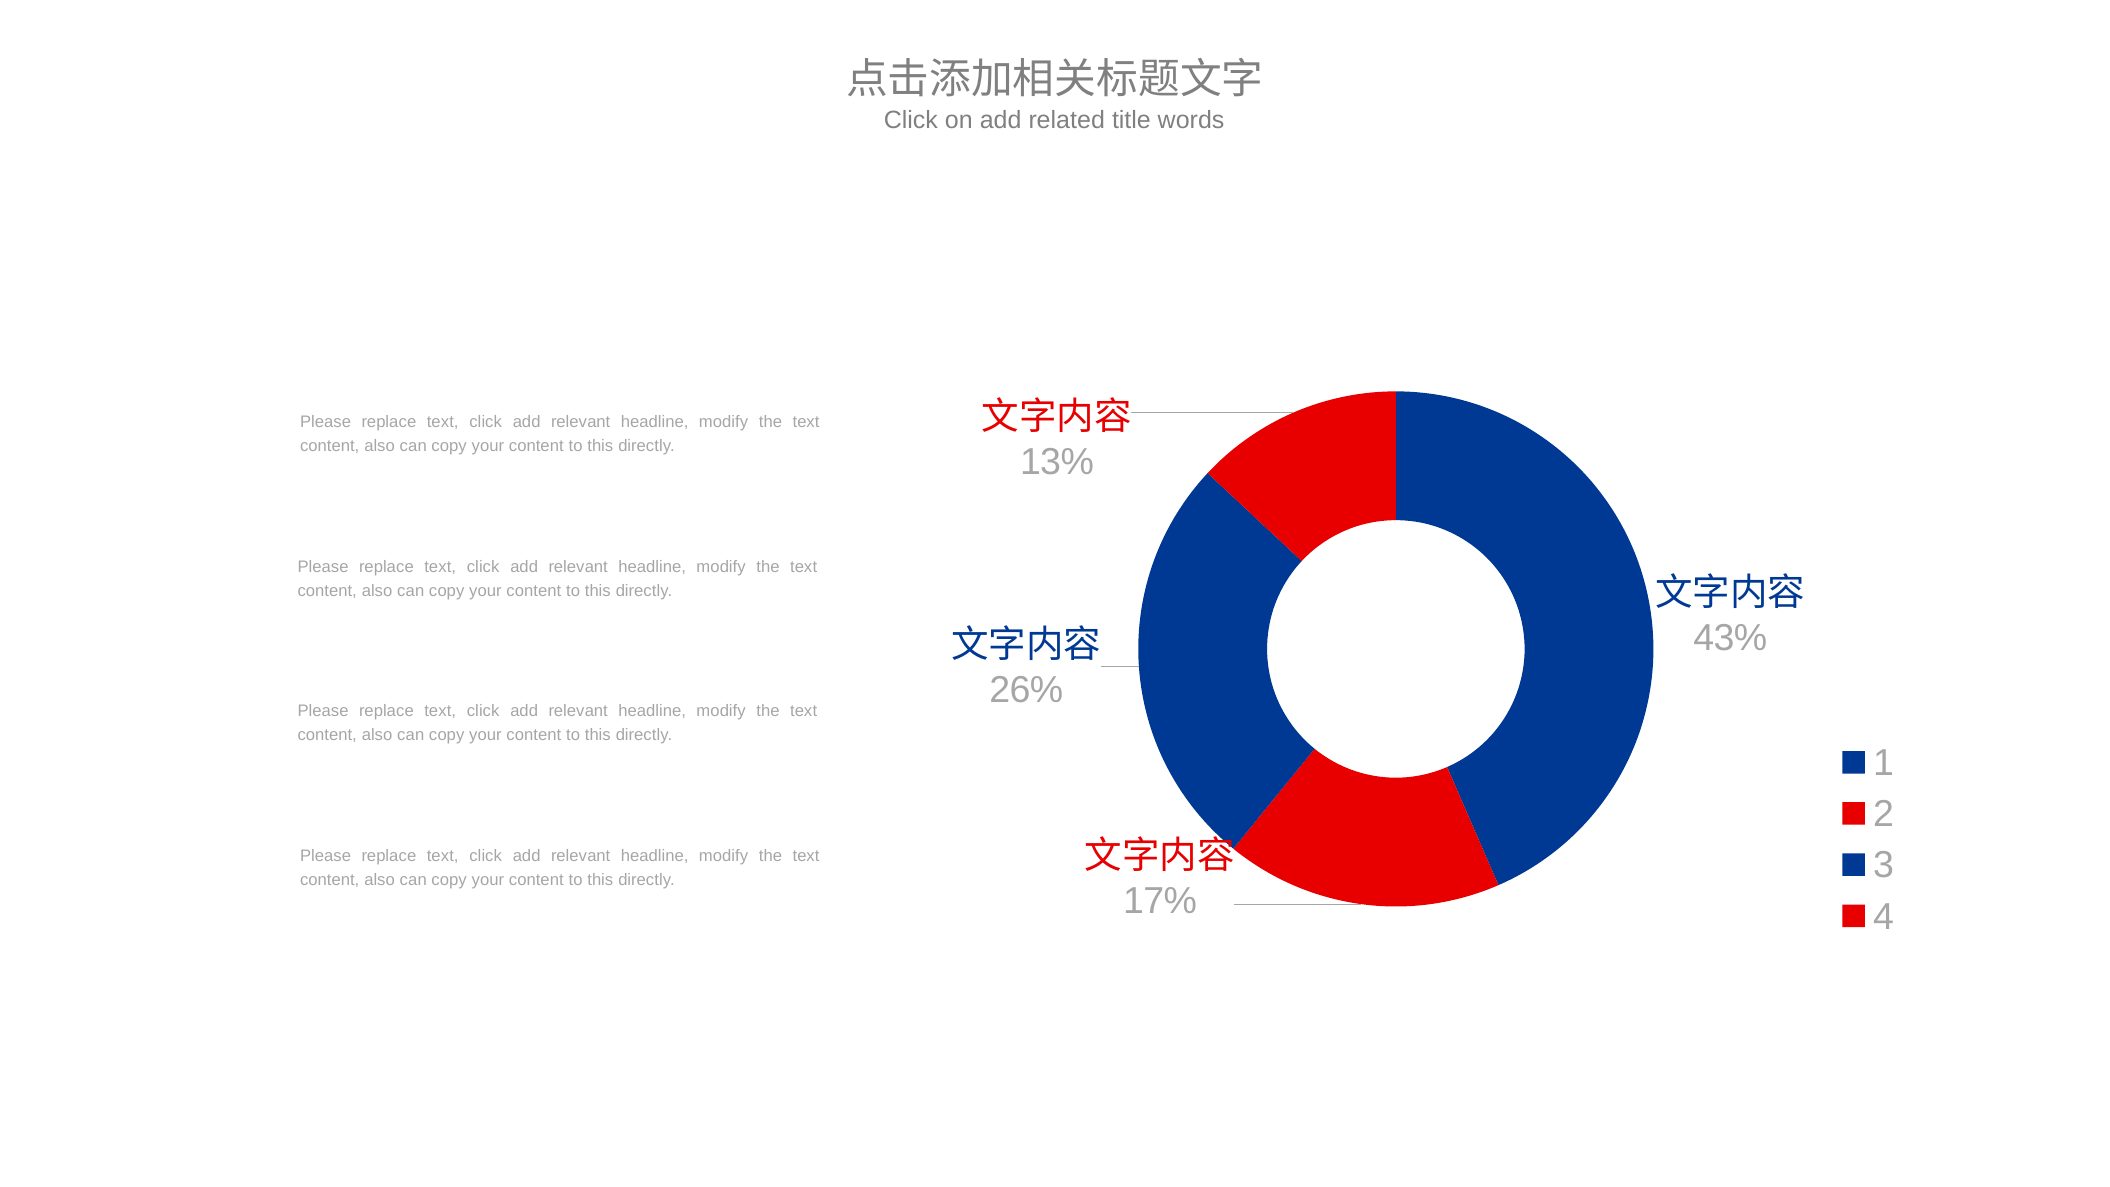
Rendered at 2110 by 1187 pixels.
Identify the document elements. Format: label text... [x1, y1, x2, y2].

text_box 点击添加相关标题文字 [803, 44, 1307, 107]
text_box Please replace text, click add relevant headline, modify the text content, also can copy your content to this directly. [297, 696, 819, 744]
chart [914, 345, 1964, 961]
text_box Please replace text, click add relevant headline, modify the text content, also can copy your content to this directly. [297, 551, 819, 600]
text_box Please replace text, click add relevant headline, modify the text content, also can copy your content to this directly. [300, 406, 821, 455]
text_box Please replace text, click add relevant headline, modify the text content, also can copy your content to this directly. [300, 840, 821, 889]
text_box Click on add related title words [864, 95, 1246, 158]
